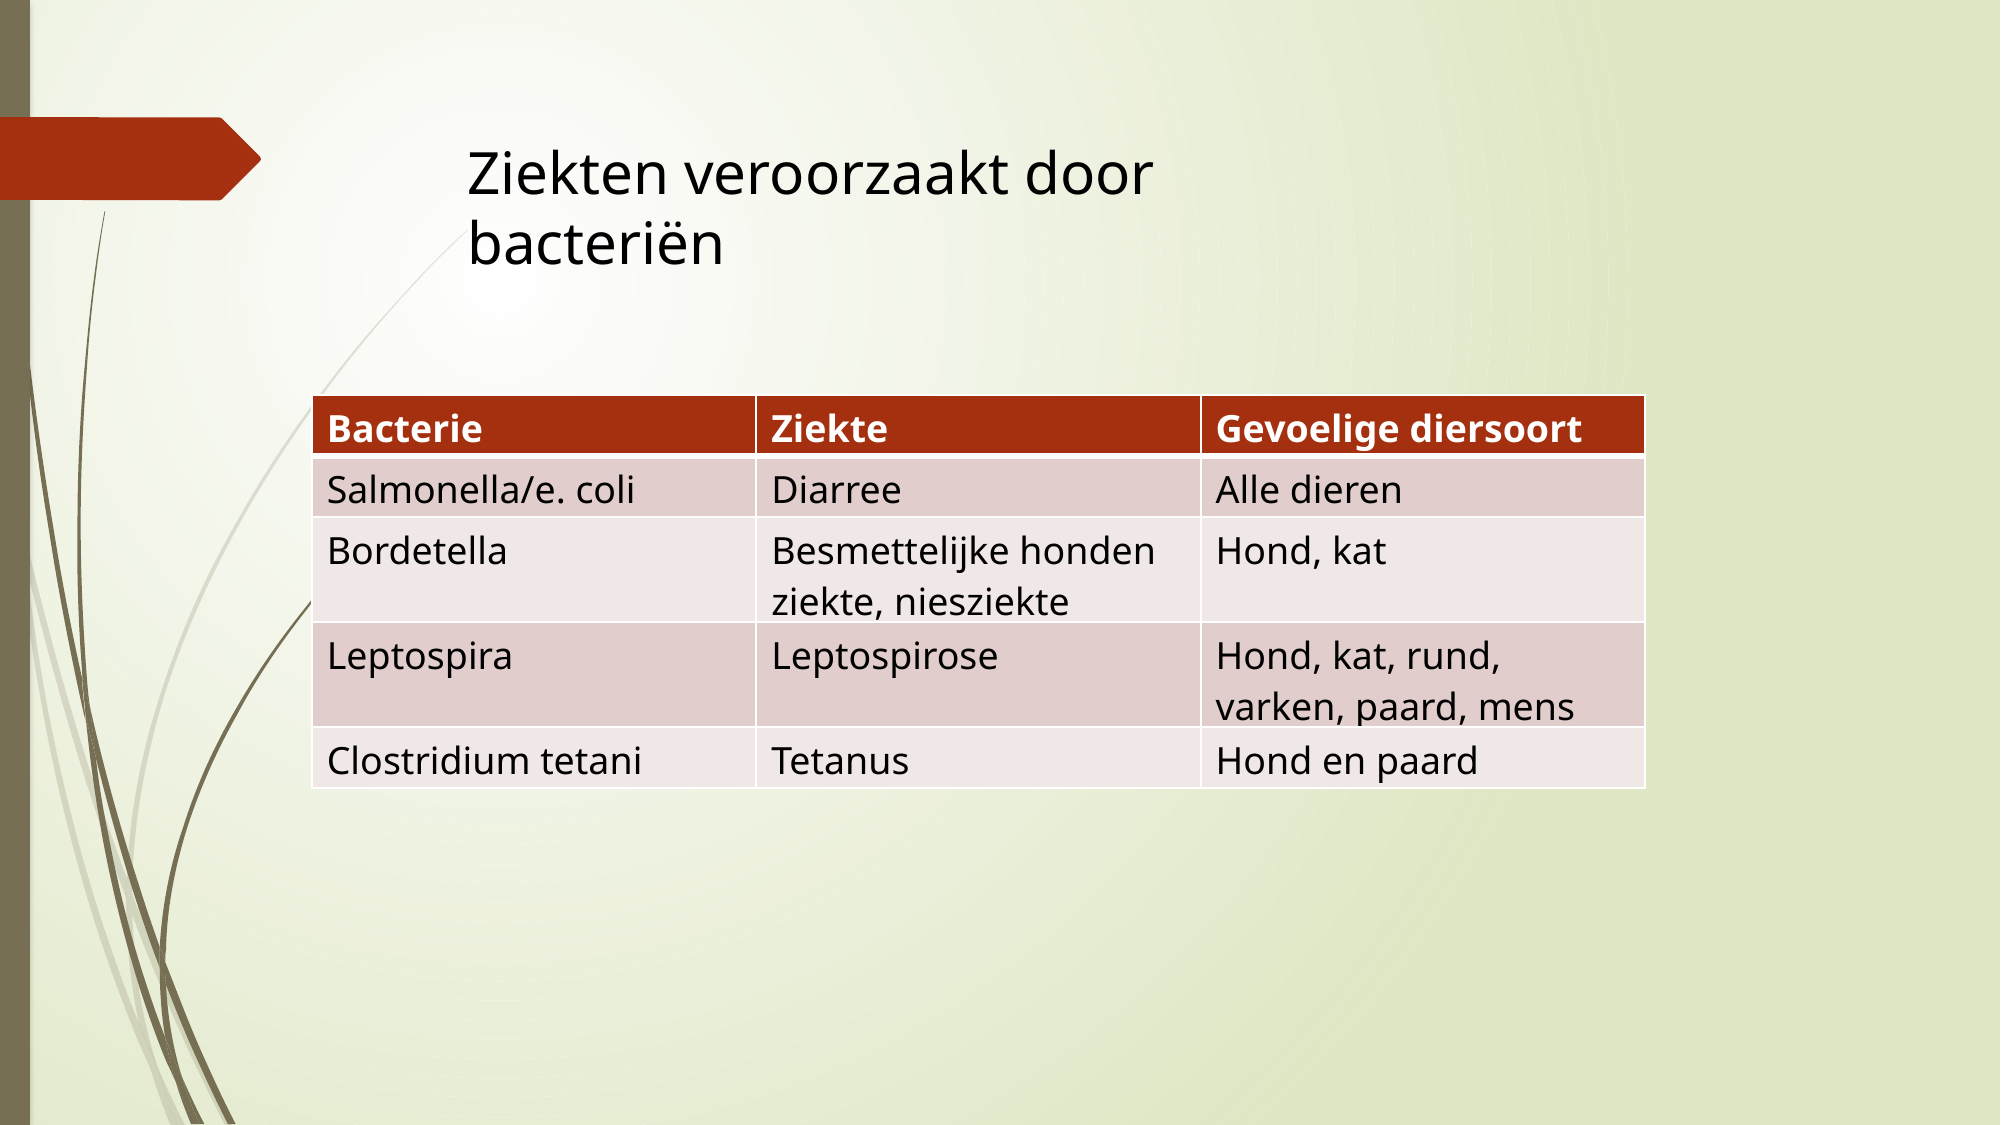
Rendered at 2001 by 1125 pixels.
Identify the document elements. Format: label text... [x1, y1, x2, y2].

table_cell Tetanus [757, 728, 1200, 787]
table_cell Clostridium tetani [313, 728, 755, 787]
table_cell Diarree [757, 459, 1200, 516]
table_cell Leptospirose [757, 623, 1200, 726]
text_box Ziekten veroorzaakt door bacteriën [452, 128, 1403, 284]
table_cell Salmonella/e. coli [313, 459, 755, 516]
table_header Ziekte [757, 396, 1200, 453]
table_cell Hond en paard [1202, 728, 1644, 787]
table_cell Leptospira [313, 623, 755, 726]
table_cell Alle dieren [1202, 459, 1644, 516]
table_cell Hond, kat [1202, 518, 1644, 621]
table_cell Bordetella [313, 518, 755, 621]
table_cell Hond, kat, rund, varken, paard, mens [1202, 623, 1644, 726]
table_cell Besmettelijke honden ziekte, niesziekte [757, 518, 1200, 621]
table_header Gevoelige diersoort [1202, 396, 1644, 453]
table_header Bacterie [313, 396, 755, 453]
